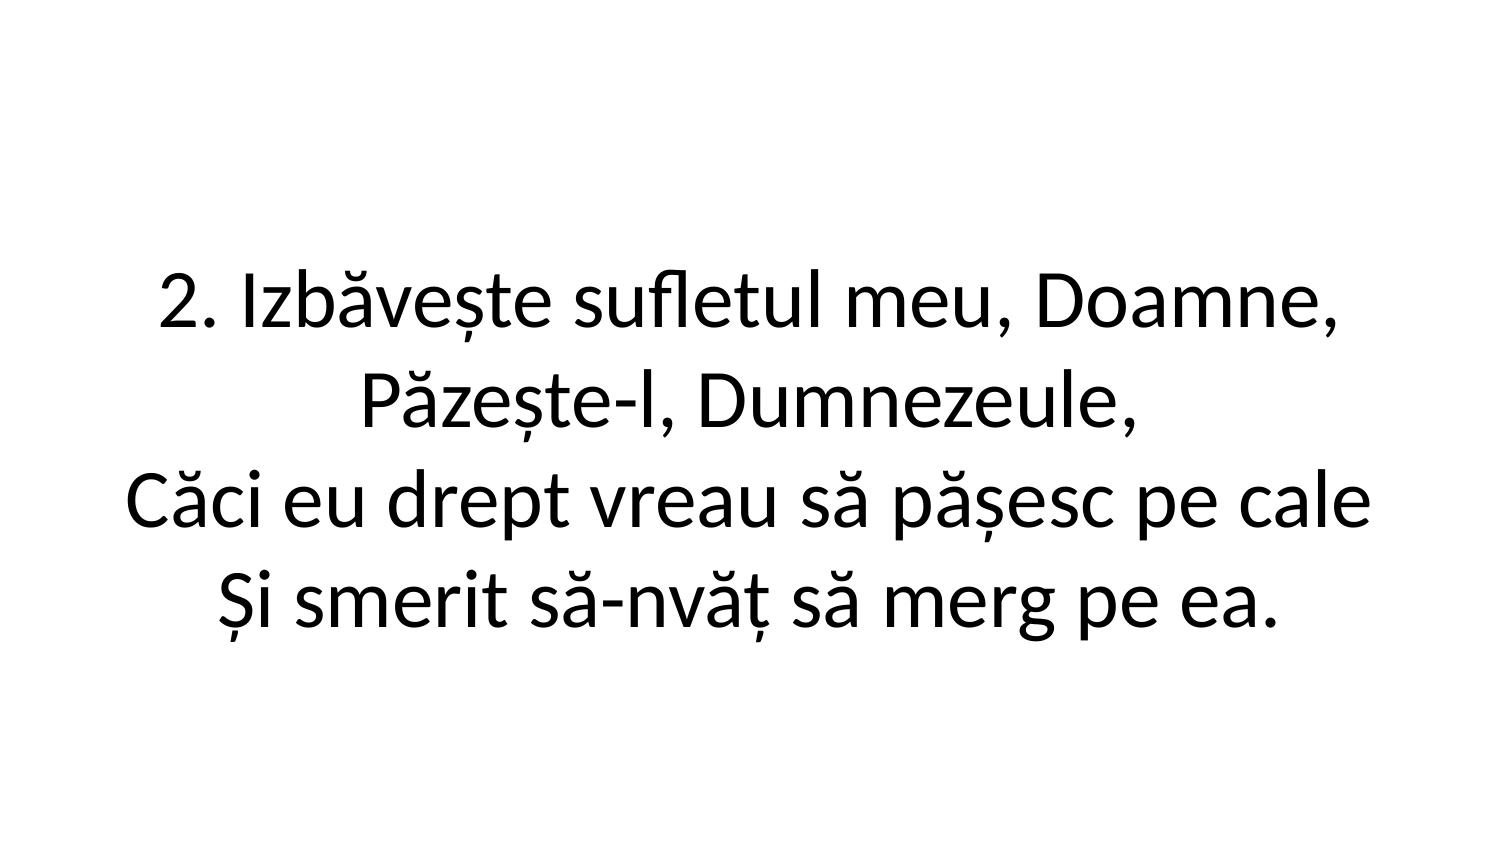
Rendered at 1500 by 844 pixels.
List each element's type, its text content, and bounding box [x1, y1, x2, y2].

text_box 2. Izbăvește sufletul meu, Doamne, Păzește-l, Dumnezeule, Căci eu drept vreau să pășesc pe cale Și smerit să-nvăț să merg pe ea. [110, 192, 1390, 652]
